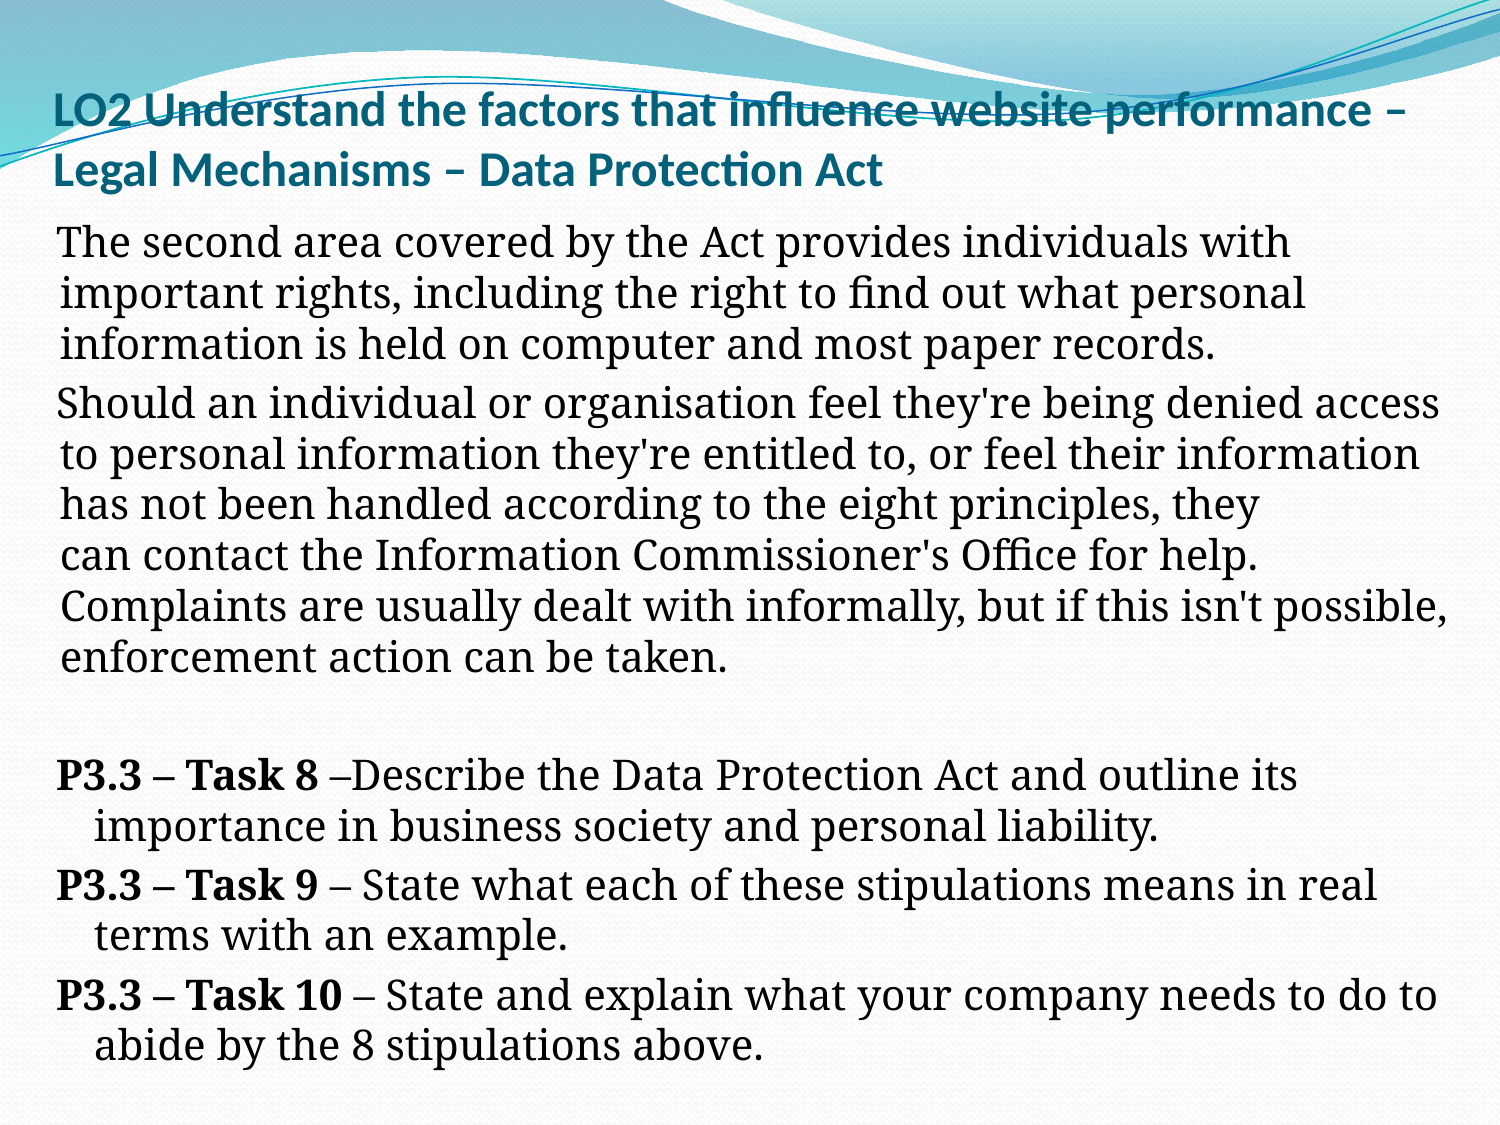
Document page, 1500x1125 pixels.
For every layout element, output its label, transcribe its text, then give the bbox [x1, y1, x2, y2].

title LO2 Understand the factors that influence website performance – Legal Mechanisms – Data Protection Act [53, 46, 1442, 197]
list The second area covered by the Act provides individuals with important rights, including the right to find out what personal information is held on computer and most paper records. Should an individual or organisation feel they're being denied access to personal information they're entitled to, or feel their information has not been handled according to the eight principles, they can contact the Information Commissioner's Office for help. Complaints are usually dealt with informally, but if this isn't possible, enforcement action can be taken. P3.3 – Task 8 –Describe the Data Protection Act and outline its importance in business society and personal liability. P3.3 – Task 9 – State what each of these stipulations means in real terms with an example. P3.3 – Task 10 – State and explain what your company needs to do to abide by the 8 stipulations above. [41, 208, 1471, 1090]
